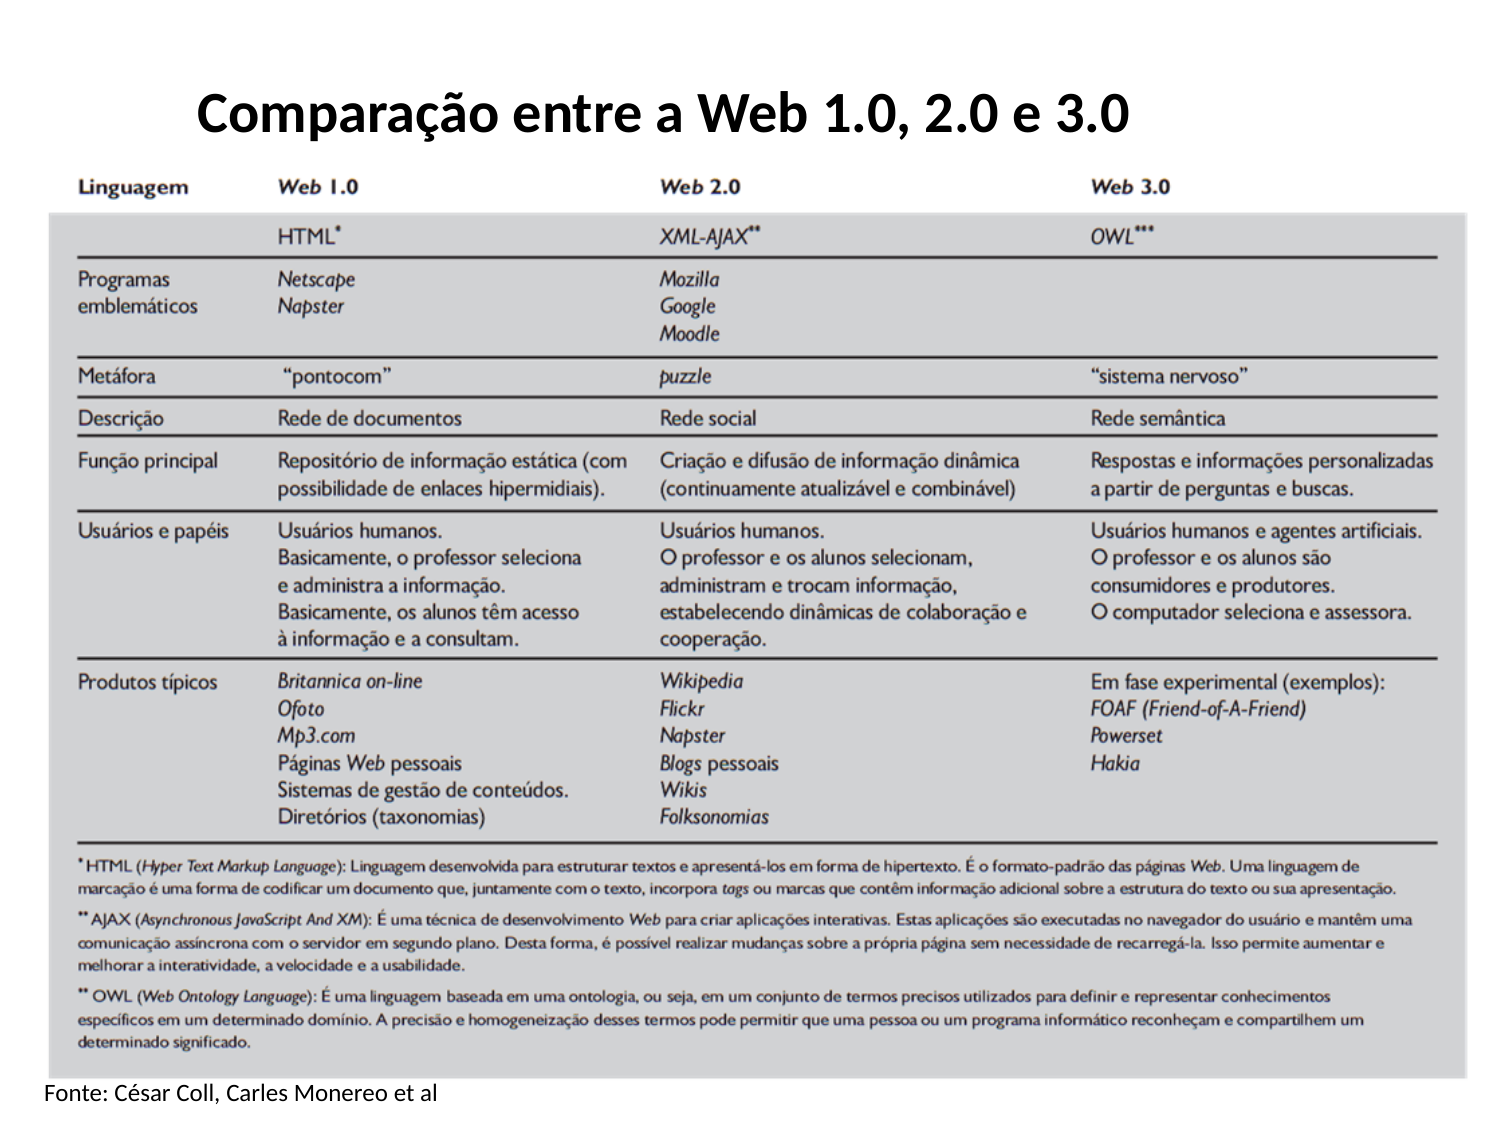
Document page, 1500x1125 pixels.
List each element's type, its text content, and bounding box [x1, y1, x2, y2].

text_box Comparação entre a Web 1.0, 2.0 e 3.0 [183, 66, 1412, 147]
picture [40, 148, 1473, 1083]
text_box Fonte: César Coll, Carles Monereo et al [29, 1069, 1176, 1125]
